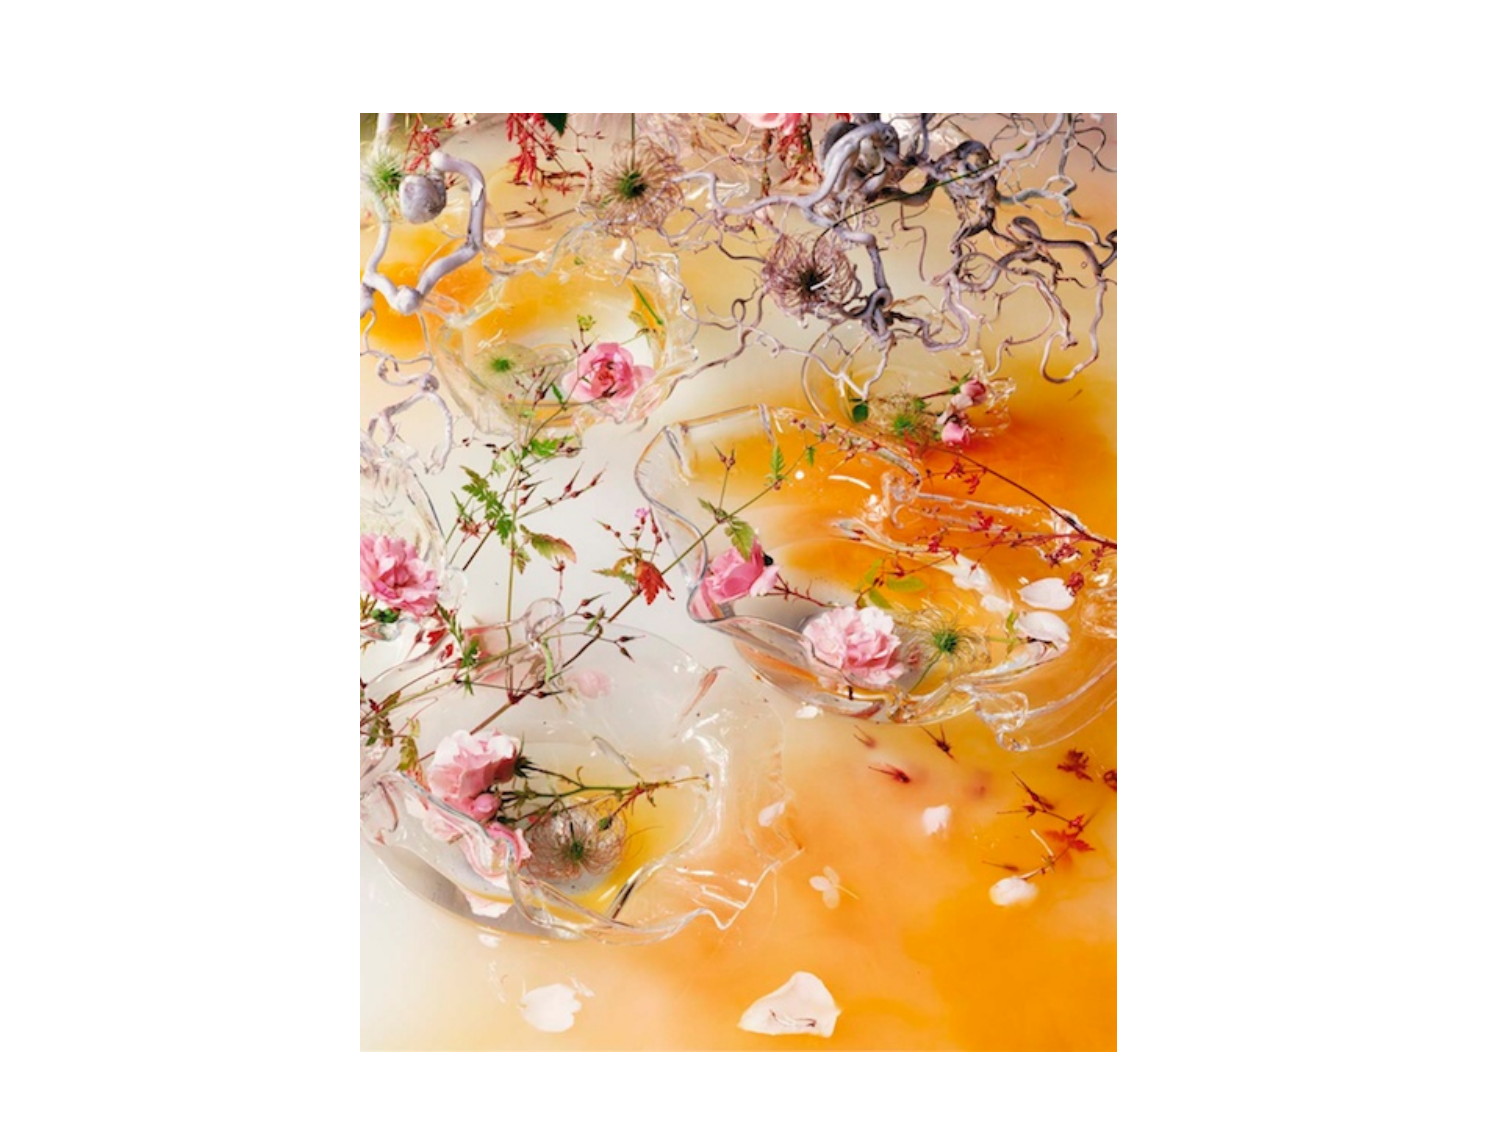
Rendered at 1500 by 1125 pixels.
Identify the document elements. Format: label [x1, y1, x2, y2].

picture [359, 113, 1117, 1052]
